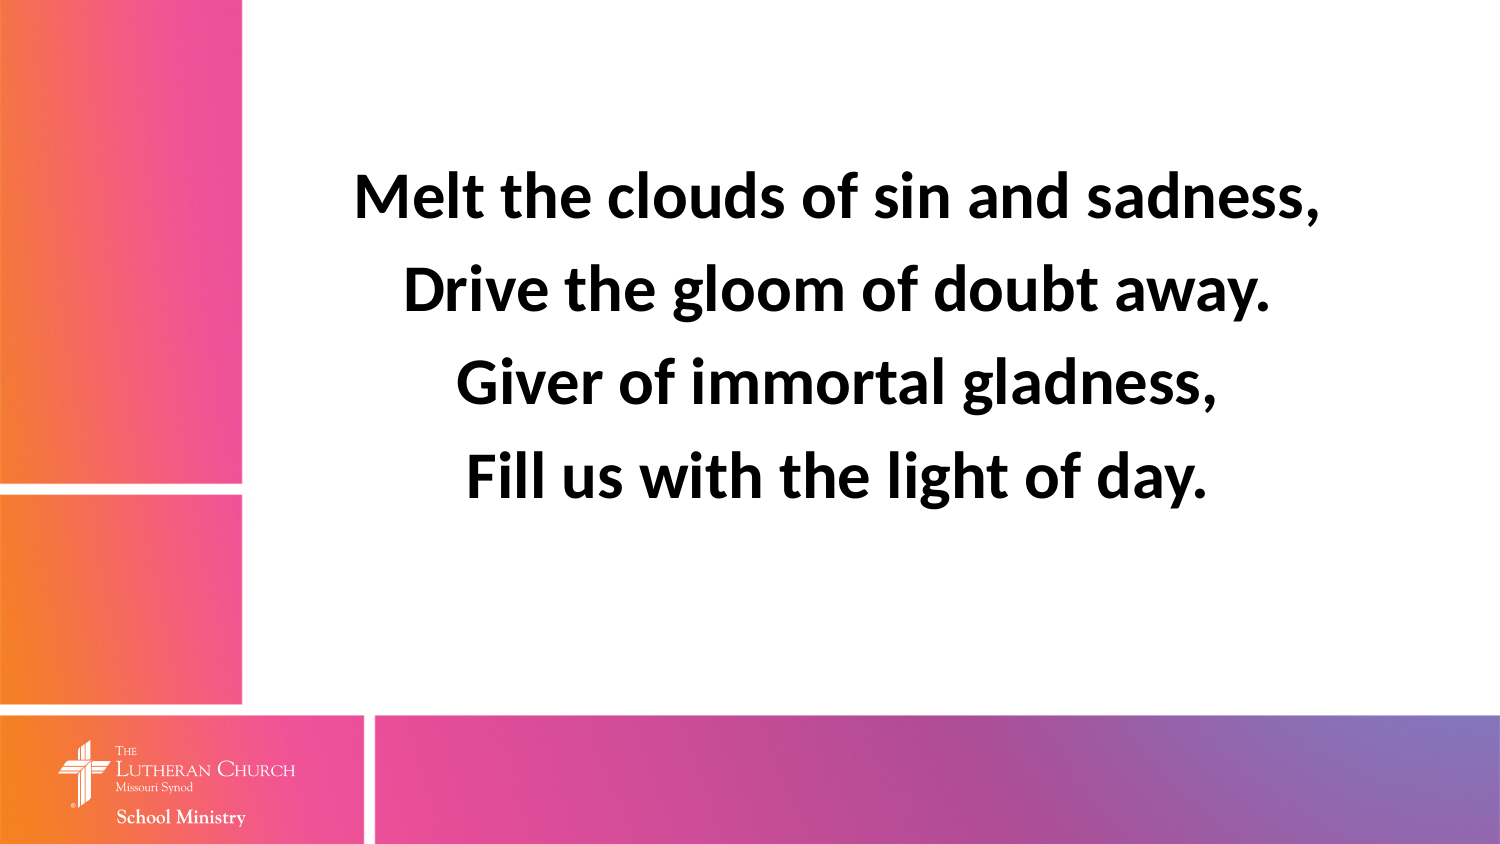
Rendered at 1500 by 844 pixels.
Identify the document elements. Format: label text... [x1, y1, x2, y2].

picture [0, 0, 1500, 844]
list Melt the clouds of sin and sadness, Drive the gloom of doubt away. Giver of immortal gladness, Fill us with the light of day. [287, 143, 1389, 548]
